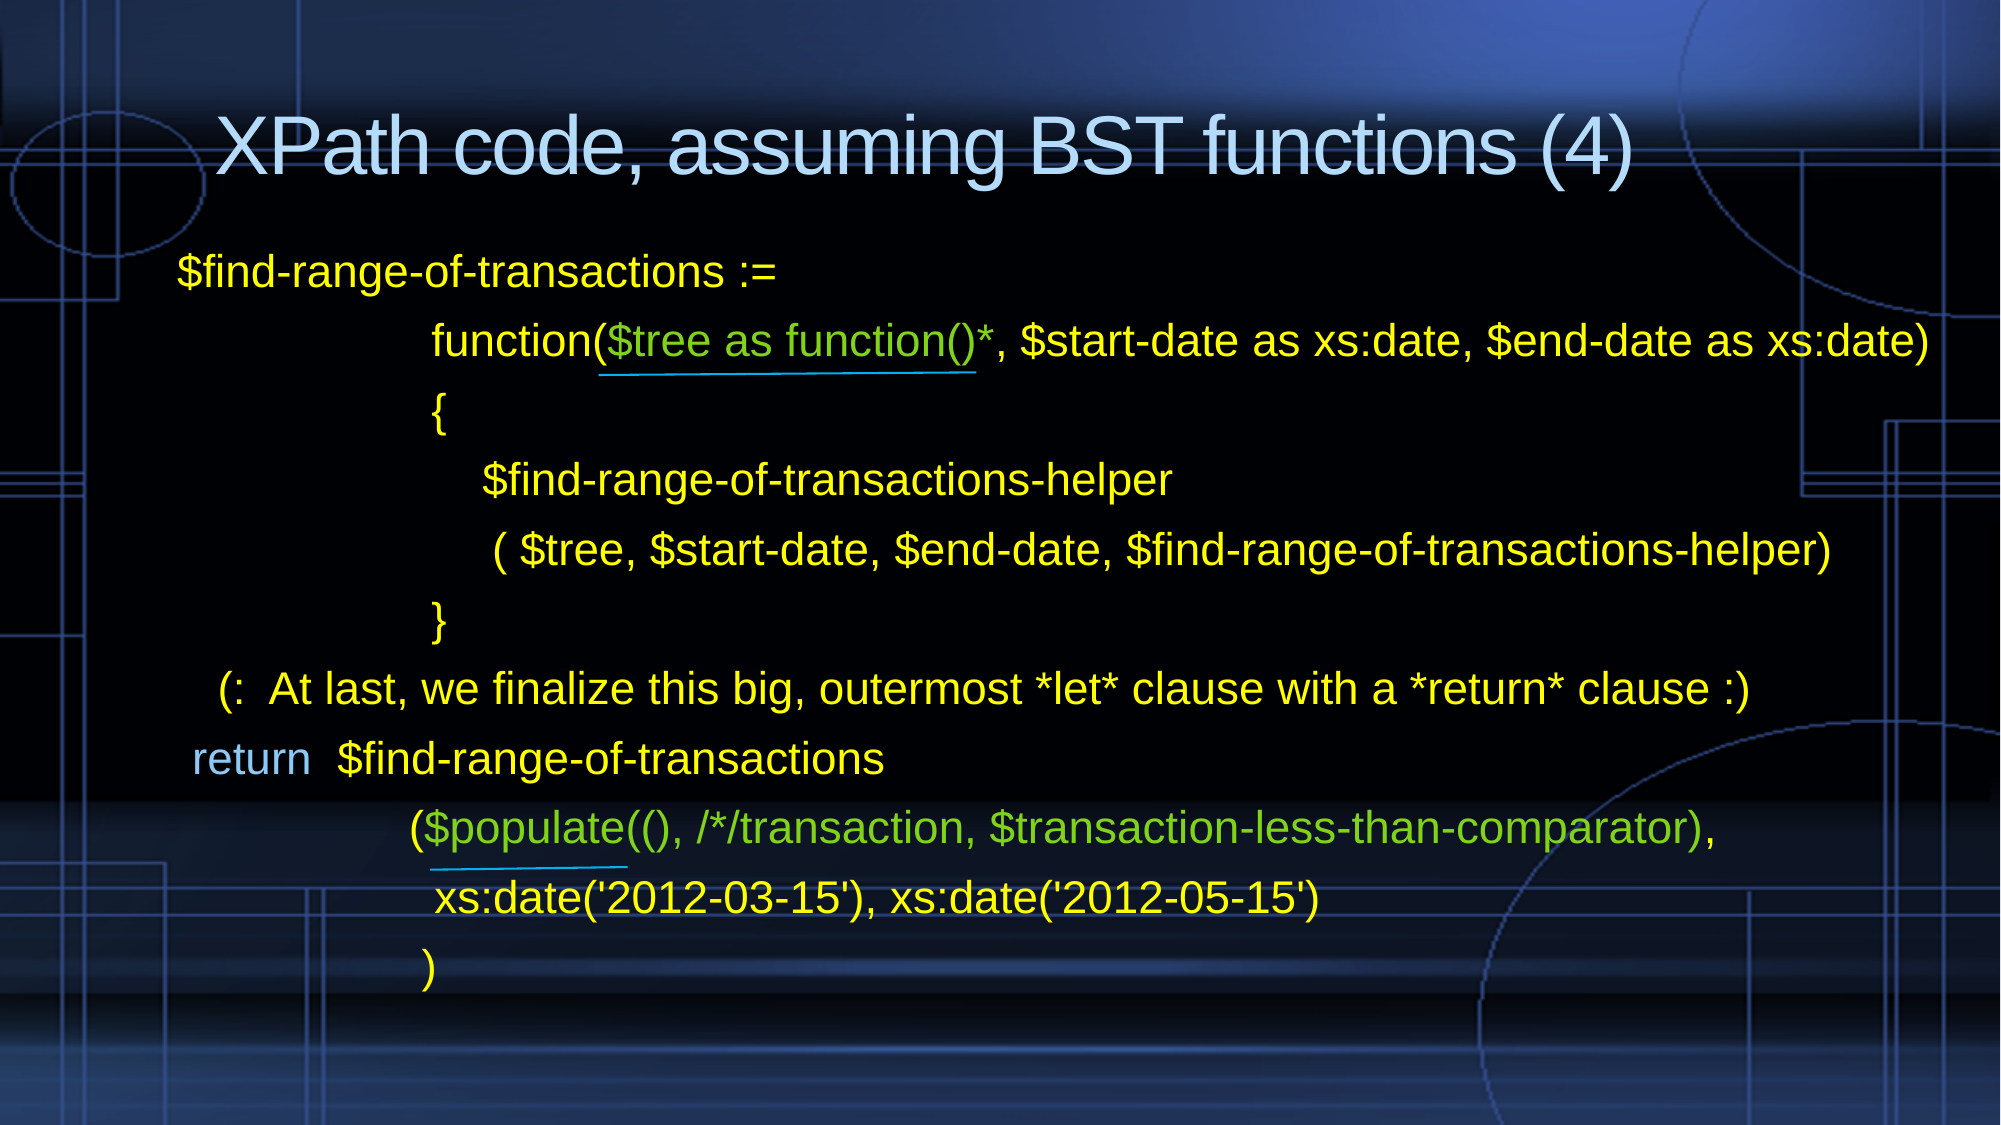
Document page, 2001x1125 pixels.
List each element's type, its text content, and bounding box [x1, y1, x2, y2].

list $find-range-of-transactions := function($tree as function()*, $start-date as xs:date, $end-date as xs:date) { $find-range-of-transactions-helper ( $tree, $start-date, $end-date, $find-range-of-transactions-helper) } (: At last, we finalize this big, outermost *let* clause with a *return* clause :) return $find-range-of-transactions ($populate((), /*/transaction, $transaction-less-than-comparator), xs:date('2012-03-15'), xs:date('2012-05-15') ) [140, 233, 1955, 1030]
picture [0, 0, 2001, 1125]
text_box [429, 866, 629, 871]
title XPath code, assuming BST functions (4) [200, 83, 1900, 233]
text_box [598, 371, 977, 376]
